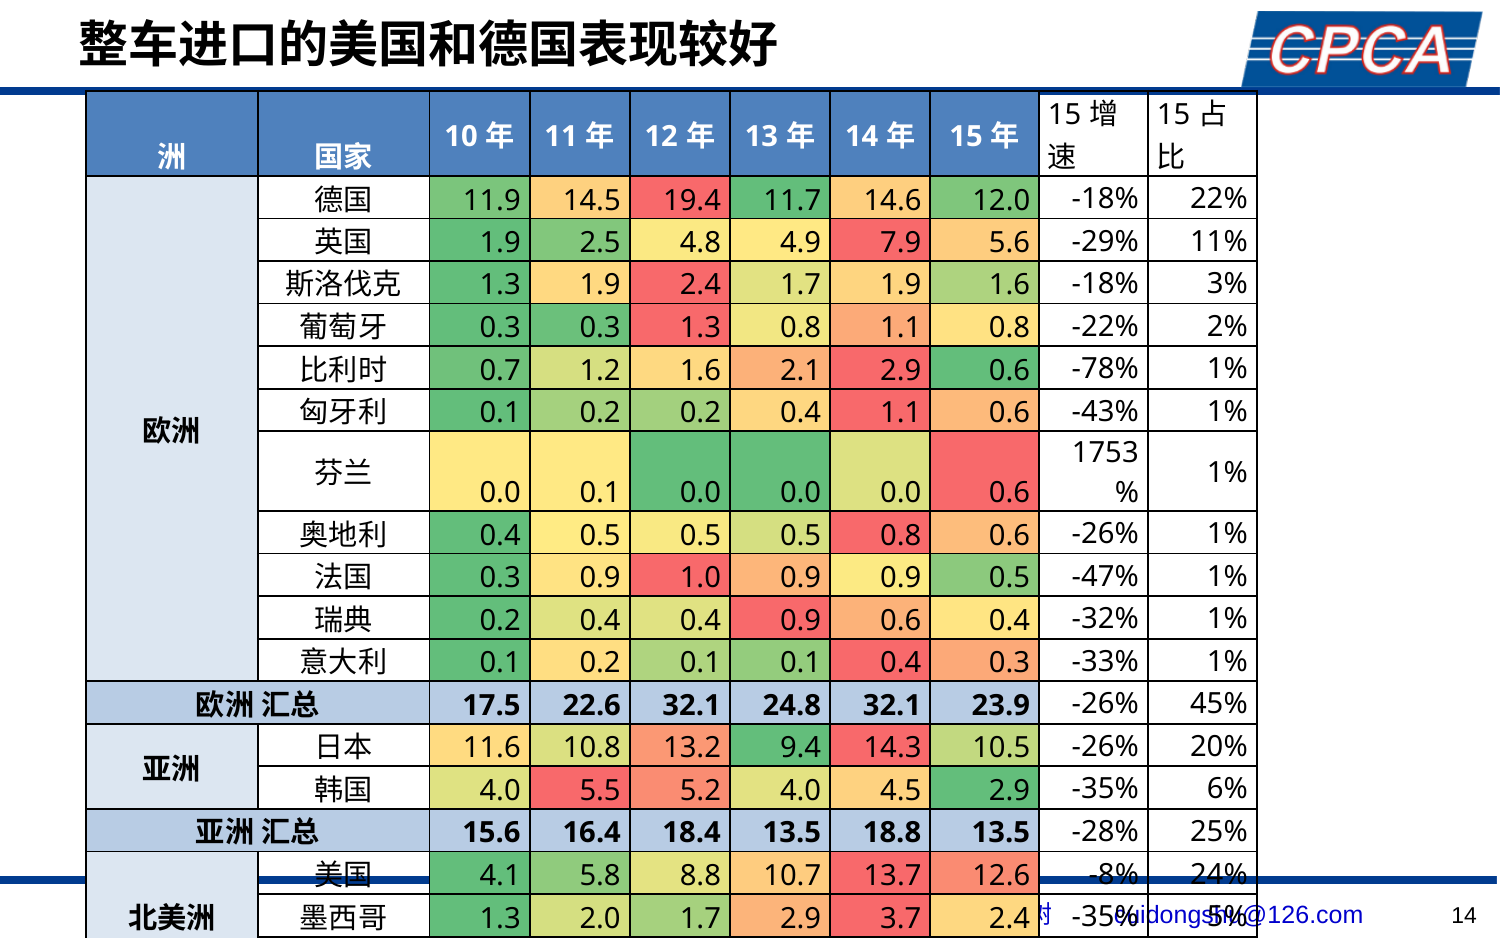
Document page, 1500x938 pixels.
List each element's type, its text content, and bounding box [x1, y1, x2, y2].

table_cell 1.9 [531, 262, 629, 303]
table_header 13年 [731, 92, 829, 175]
table_cell 0.1 [531, 432, 629, 510]
table_cell 0.3 [430, 554, 529, 595]
table_cell 4.8 [631, 219, 729, 260]
table_cell 18.8 [831, 810, 929, 851]
table_cell 1.1 [831, 390, 929, 430]
table_cell -26% [1040, 725, 1147, 765]
table_cell 0.5 [731, 512, 829, 553]
table_cell 亚洲 汇总 [87, 810, 429, 851]
table_cell 0.5 [931, 554, 1038, 595]
picture [0, 876, 85, 884]
picture [1258, 876, 1497, 884]
table_cell 1% [1149, 347, 1256, 388]
table_cell -18% [1040, 262, 1147, 303]
table_cell 10.8 [531, 725, 629, 765]
table_cell 0.6 [831, 597, 929, 638]
table_cell 15.6 [430, 810, 529, 851]
table_cell 11% [1149, 219, 1256, 260]
table_cell -33% [1040, 640, 1147, 680]
table_cell 14.6 [831, 177, 929, 218]
table_cell 法国 [259, 554, 429, 595]
table_cell 0.0 [631, 432, 729, 510]
table_cell 0.4 [631, 597, 729, 638]
table_cell -47% [1040, 554, 1147, 595]
table_cell 1.3 [430, 262, 529, 303]
table_cell -18% [1040, 177, 1147, 218]
table_cell 2% [1149, 304, 1256, 345]
table_cell 0.4 [831, 640, 929, 680]
table_cell 0.8 [731, 304, 829, 345]
table_header 15占比 [1149, 92, 1256, 175]
table_cell 1.3 [631, 304, 729, 345]
table_cell 0.5 [631, 512, 729, 553]
table_cell 0.3 [931, 640, 1038, 680]
slide_number 14 [1425, 890, 1492, 938]
table_cell 3% [1149, 262, 1256, 303]
table_cell 5.5 [531, 767, 629, 808]
table_cell 14.5 [531, 177, 629, 218]
table_cell 0.0 [731, 432, 829, 510]
table_cell 17.5 [430, 682, 529, 723]
table_cell 0.6 [931, 512, 1038, 553]
table_cell 8.8 [631, 852, 729, 893]
table_cell 斯洛伐克 [259, 262, 429, 303]
table_cell 5% [1149, 895, 1256, 936]
table_cell 欧洲 [87, 177, 257, 680]
table_cell 7.9 [831, 219, 929, 260]
table_cell 0.1 [731, 640, 829, 680]
table_cell 2.1 [731, 347, 829, 388]
table_cell 0.6 [931, 390, 1038, 430]
table_cell 1% [1149, 597, 1256, 638]
table_cell 2.9 [731, 895, 829, 936]
table_cell 6% [1149, 767, 1256, 808]
table_cell -28% [1040, 810, 1147, 851]
table_cell 0.9 [531, 554, 629, 595]
table_cell 23.9 [931, 682, 1038, 723]
table_cell 0.0 [831, 432, 929, 510]
table_cell 1% [1149, 554, 1256, 595]
table_cell 日本 [259, 725, 429, 765]
table_cell 1.0 [631, 554, 729, 595]
table_cell 0.4 [430, 512, 529, 553]
table_cell 德国 [259, 177, 429, 218]
table_cell 2.4 [931, 895, 1038, 936]
table_cell 0.5 [531, 512, 629, 553]
table_cell 2.4 [631, 262, 729, 303]
table_cell 22% [1149, 177, 1256, 218]
table_cell -22% [1040, 304, 1147, 345]
table_cell 24.8 [731, 682, 829, 723]
picture [0, 11, 1500, 95]
table_cell 匈牙利 [259, 390, 429, 430]
table_cell 意大利 [259, 640, 429, 680]
table_cell 1.6 [931, 262, 1038, 303]
table_cell 0.0 [430, 432, 529, 510]
table_cell 20% [1149, 725, 1256, 765]
table_cell 5.8 [531, 852, 629, 893]
table_cell 亚洲 [87, 725, 257, 808]
table_cell 欧洲 汇总 [87, 682, 429, 723]
table_cell 12.0 [931, 177, 1038, 218]
table_cell 0.9 [831, 554, 929, 595]
table_cell -8% [1040, 852, 1147, 893]
table_cell 英国 [259, 219, 429, 260]
table_cell 0.8 [931, 304, 1038, 345]
table_cell 比利时 [259, 347, 429, 388]
table_header 15增速 [1040, 92, 1147, 175]
table_cell 14.3 [831, 725, 929, 765]
table_header 11年 [531, 92, 629, 175]
title 整车进口的美国和德国表现较好 [63, 9, 1211, 76]
table_cell 5.2 [631, 767, 729, 808]
table_cell 4.5 [831, 767, 929, 808]
table_cell 32.1 [631, 682, 729, 723]
table_cell 奥地利 [259, 512, 429, 553]
table_cell 13.2 [631, 725, 729, 765]
table_cell 1.9 [831, 262, 929, 303]
table_cell 24% [1149, 852, 1256, 893]
table_cell 0.3 [531, 304, 629, 345]
table_cell 13.5 [731, 810, 829, 851]
table_cell 1.9 [430, 219, 529, 260]
table_header 洲 [87, 92, 257, 175]
table_cell 22.6 [531, 682, 629, 723]
table_cell 0.2 [531, 640, 629, 680]
table_cell 16.4 [531, 810, 629, 851]
table_cell 1.6 [631, 347, 729, 388]
table_cell 2.9 [831, 347, 929, 388]
table_cell 美国 [259, 852, 429, 893]
table_cell 3.7 [831, 895, 929, 936]
table_cell 2.0 [531, 895, 629, 936]
table_cell -26% [1040, 512, 1147, 553]
table_cell 10.7 [731, 852, 829, 893]
table_cell -32% [1040, 597, 1147, 638]
table_cell 11.7 [731, 177, 829, 218]
table_cell 0.4 [731, 390, 829, 430]
table_header 10年 [430, 92, 529, 175]
table_header 14年 [831, 92, 929, 175]
table_cell 1.7 [631, 895, 729, 936]
table_cell -29% [1040, 219, 1147, 260]
table_cell 5.6 [931, 219, 1038, 260]
table_cell 1753% [1040, 432, 1147, 510]
table_cell -43% [1040, 390, 1147, 430]
table_cell 0.2 [531, 390, 629, 430]
table_cell 0.4 [531, 597, 629, 638]
table_cell 0.1 [430, 640, 529, 680]
table_cell 10.5 [931, 725, 1038, 765]
table_cell 11.9 [430, 177, 529, 218]
table_cell 4.0 [731, 767, 829, 808]
table_cell 0.8 [831, 512, 929, 553]
table_cell 9.4 [731, 725, 829, 765]
table_cell 瑞典 [259, 597, 429, 638]
table_cell 1% [1149, 432, 1256, 510]
table_cell 2.5 [531, 219, 629, 260]
table_cell 韩国 [259, 767, 429, 808]
table_cell 0.2 [631, 390, 729, 430]
table_cell 葡萄牙 [259, 304, 429, 345]
table_cell 0.3 [430, 304, 529, 345]
table_cell 18.4 [631, 810, 729, 851]
table_cell 墨西哥 [259, 895, 429, 936]
table_header 国家 [259, 92, 429, 175]
table_cell 0.6 [931, 347, 1038, 388]
table_cell 芬兰 [259, 432, 429, 510]
table_cell 45% [1149, 682, 1256, 723]
table_cell 0.4 [931, 597, 1038, 638]
table_cell 12.6 [931, 852, 1038, 893]
table_cell -26% [1040, 682, 1147, 723]
table_cell 4.1 [430, 852, 529, 893]
table_cell 1% [1149, 640, 1256, 680]
table_cell 0.1 [430, 390, 529, 430]
table_cell 4.0 [430, 767, 529, 808]
table_cell 0.1 [631, 640, 729, 680]
table_cell 13.7 [831, 852, 929, 893]
table_cell 0.7 [430, 347, 529, 388]
table_cell 1.1 [831, 304, 929, 345]
table_cell -78% [1040, 347, 1147, 388]
table_cell 13.5 [931, 810, 1038, 851]
table_cell 0.9 [731, 554, 829, 595]
table_header 12年 [631, 92, 729, 175]
table_header 15年 [931, 92, 1038, 175]
table_cell 4.9 [731, 219, 829, 260]
table_cell 2.9 [931, 767, 1038, 808]
table_cell 0.9 [731, 597, 829, 638]
table_cell 1% [1149, 512, 1256, 553]
table_cell -35% [1040, 895, 1147, 936]
table_cell 19.4 [631, 177, 729, 218]
table_cell 1.3 [430, 895, 529, 936]
table_cell -35% [1040, 767, 1147, 808]
table_cell 1.7 [731, 262, 829, 303]
table_cell 32.1 [831, 682, 929, 723]
table_cell 25% [1149, 810, 1256, 851]
table_cell 0.6 [931, 432, 1038, 510]
table_cell 北美洲 [87, 852, 257, 938]
table_cell 11.6 [430, 725, 529, 765]
table_cell 0.2 [430, 597, 529, 638]
table_cell 1% [1149, 390, 1256, 430]
table_cell 1.2 [531, 347, 629, 388]
